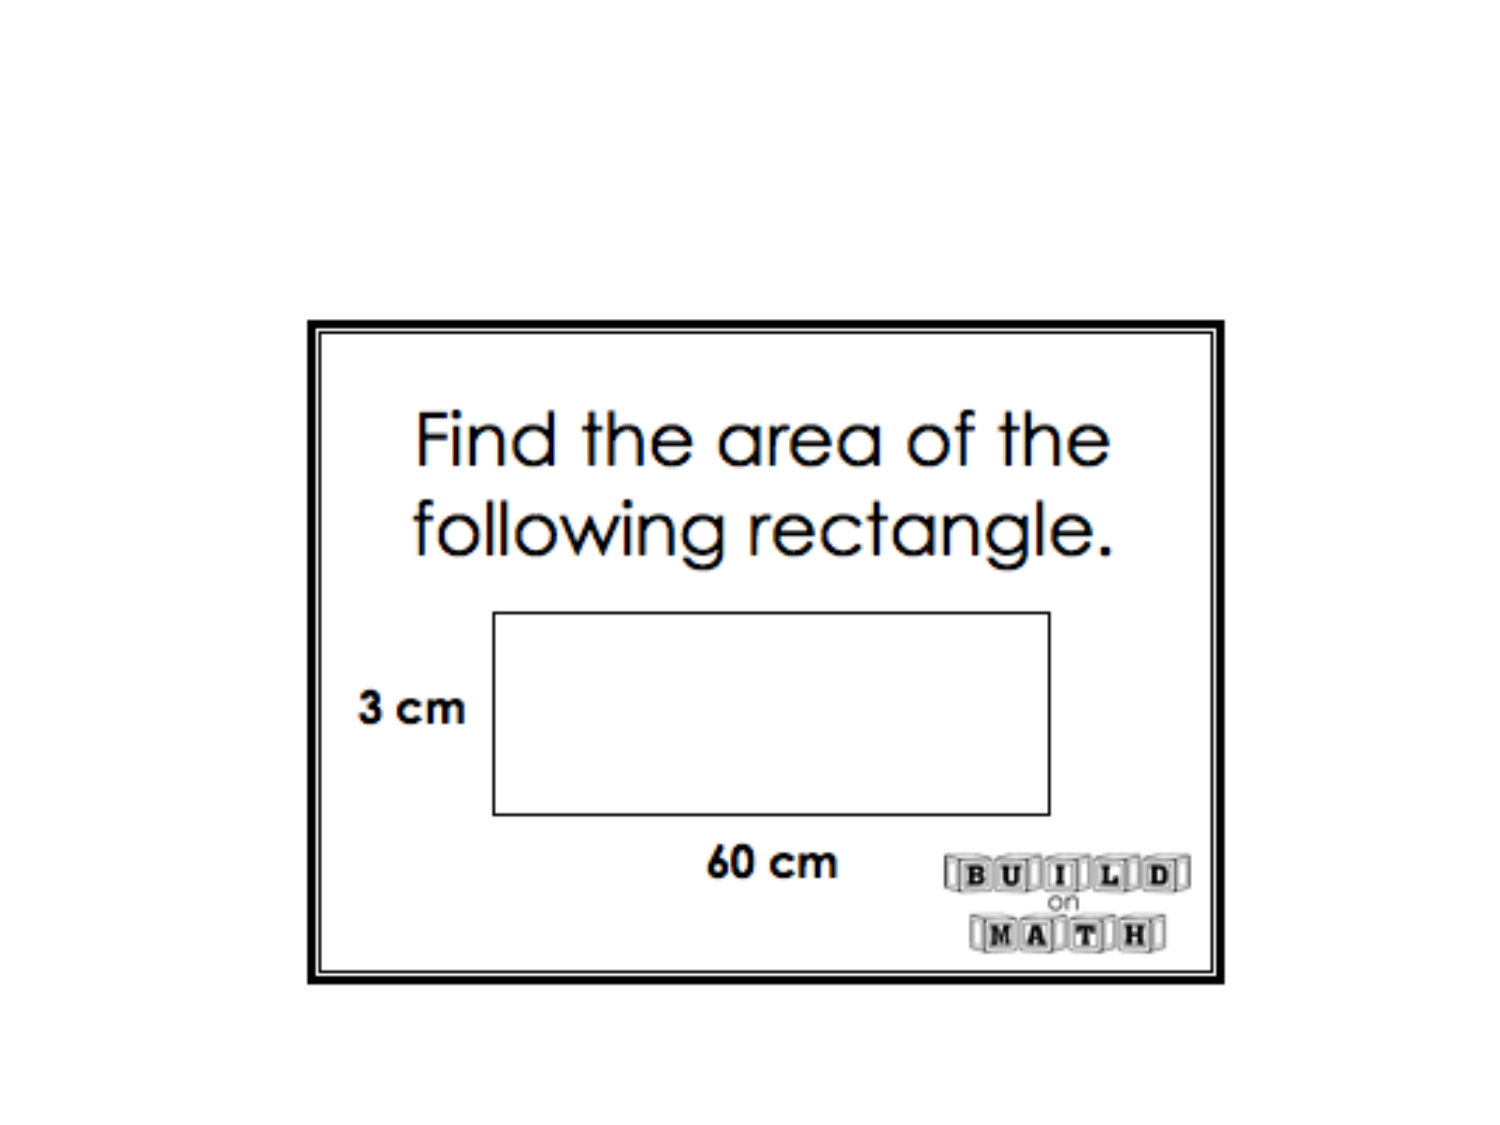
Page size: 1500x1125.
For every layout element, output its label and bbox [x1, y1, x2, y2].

list [74, 262, 1426, 1006]
